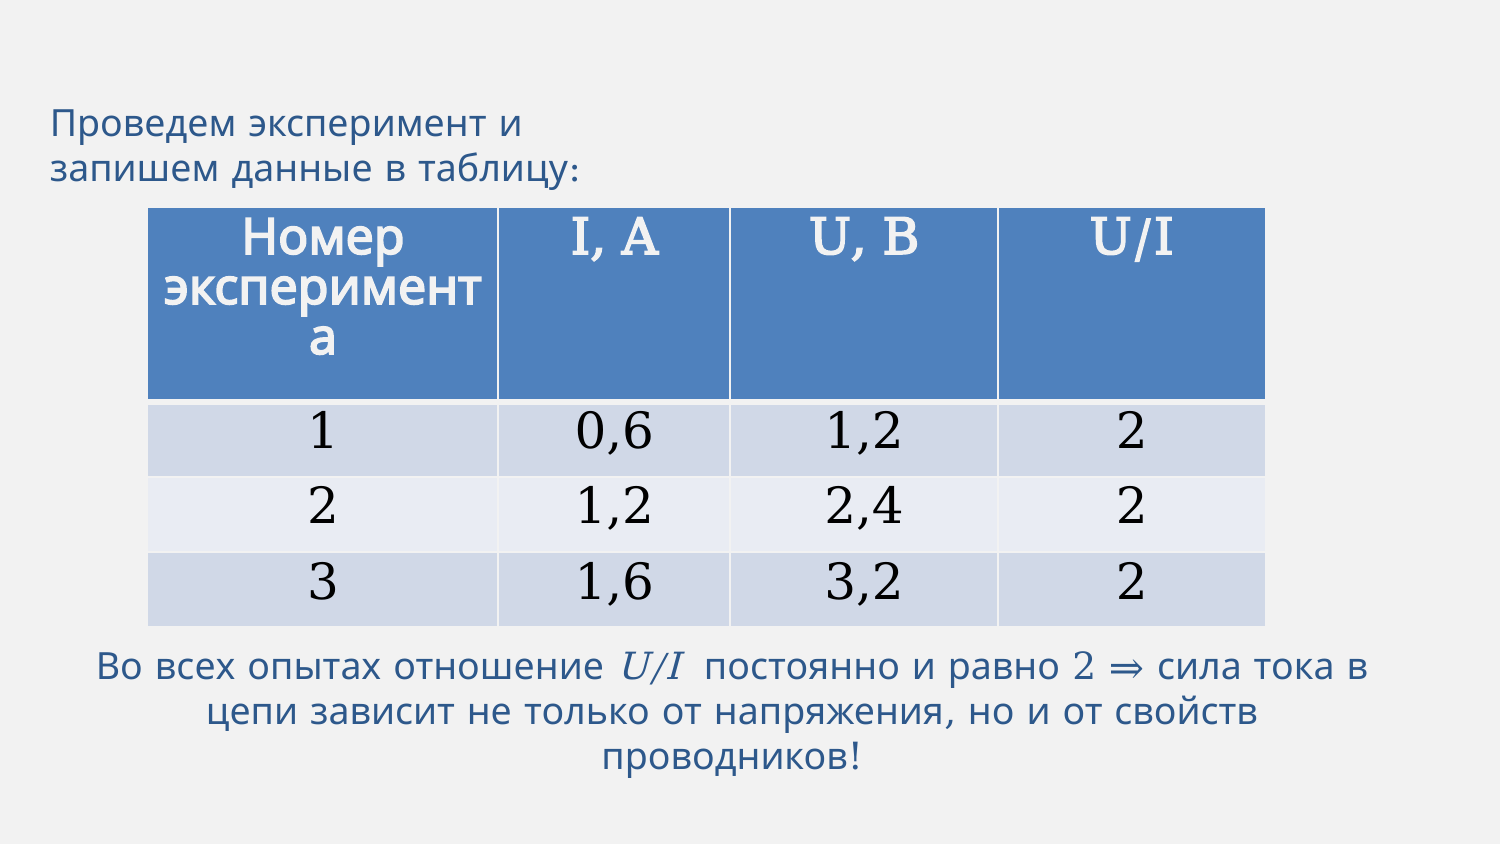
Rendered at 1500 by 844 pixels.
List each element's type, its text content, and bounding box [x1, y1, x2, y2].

table_cell 3 [148, 553, 497, 626]
table_header U, B [731, 208, 997, 399]
table_cell 1 [148, 405, 497, 476]
table_cell 1,2 [731, 405, 997, 476]
table_cell 2,4 [731, 478, 997, 551]
table_cell 2 [148, 478, 497, 551]
table_cell 1,2 [499, 478, 729, 551]
text_box Проведем эксперимент и запишем данные в таблицу: [35, 91, 711, 196]
table_cell 2 [999, 478, 1265, 551]
table_cell 2 [999, 553, 1265, 626]
table_cell 1,6 [499, 553, 729, 626]
table_cell 3,2 [731, 553, 997, 626]
table_cell 2 [999, 405, 1265, 476]
table_header U/I [999, 208, 1265, 399]
table_header Номер эксперимента [148, 208, 497, 399]
table_cell 0,6 [499, 405, 729, 476]
table_header I, A [499, 208, 729, 399]
text_box Во всех опытах отношение U/I постоянно и равно 2 ⇒ сила тока в цепи зависит не только от напряжения, но и от свойств проводников! [76, 634, 1388, 830]
